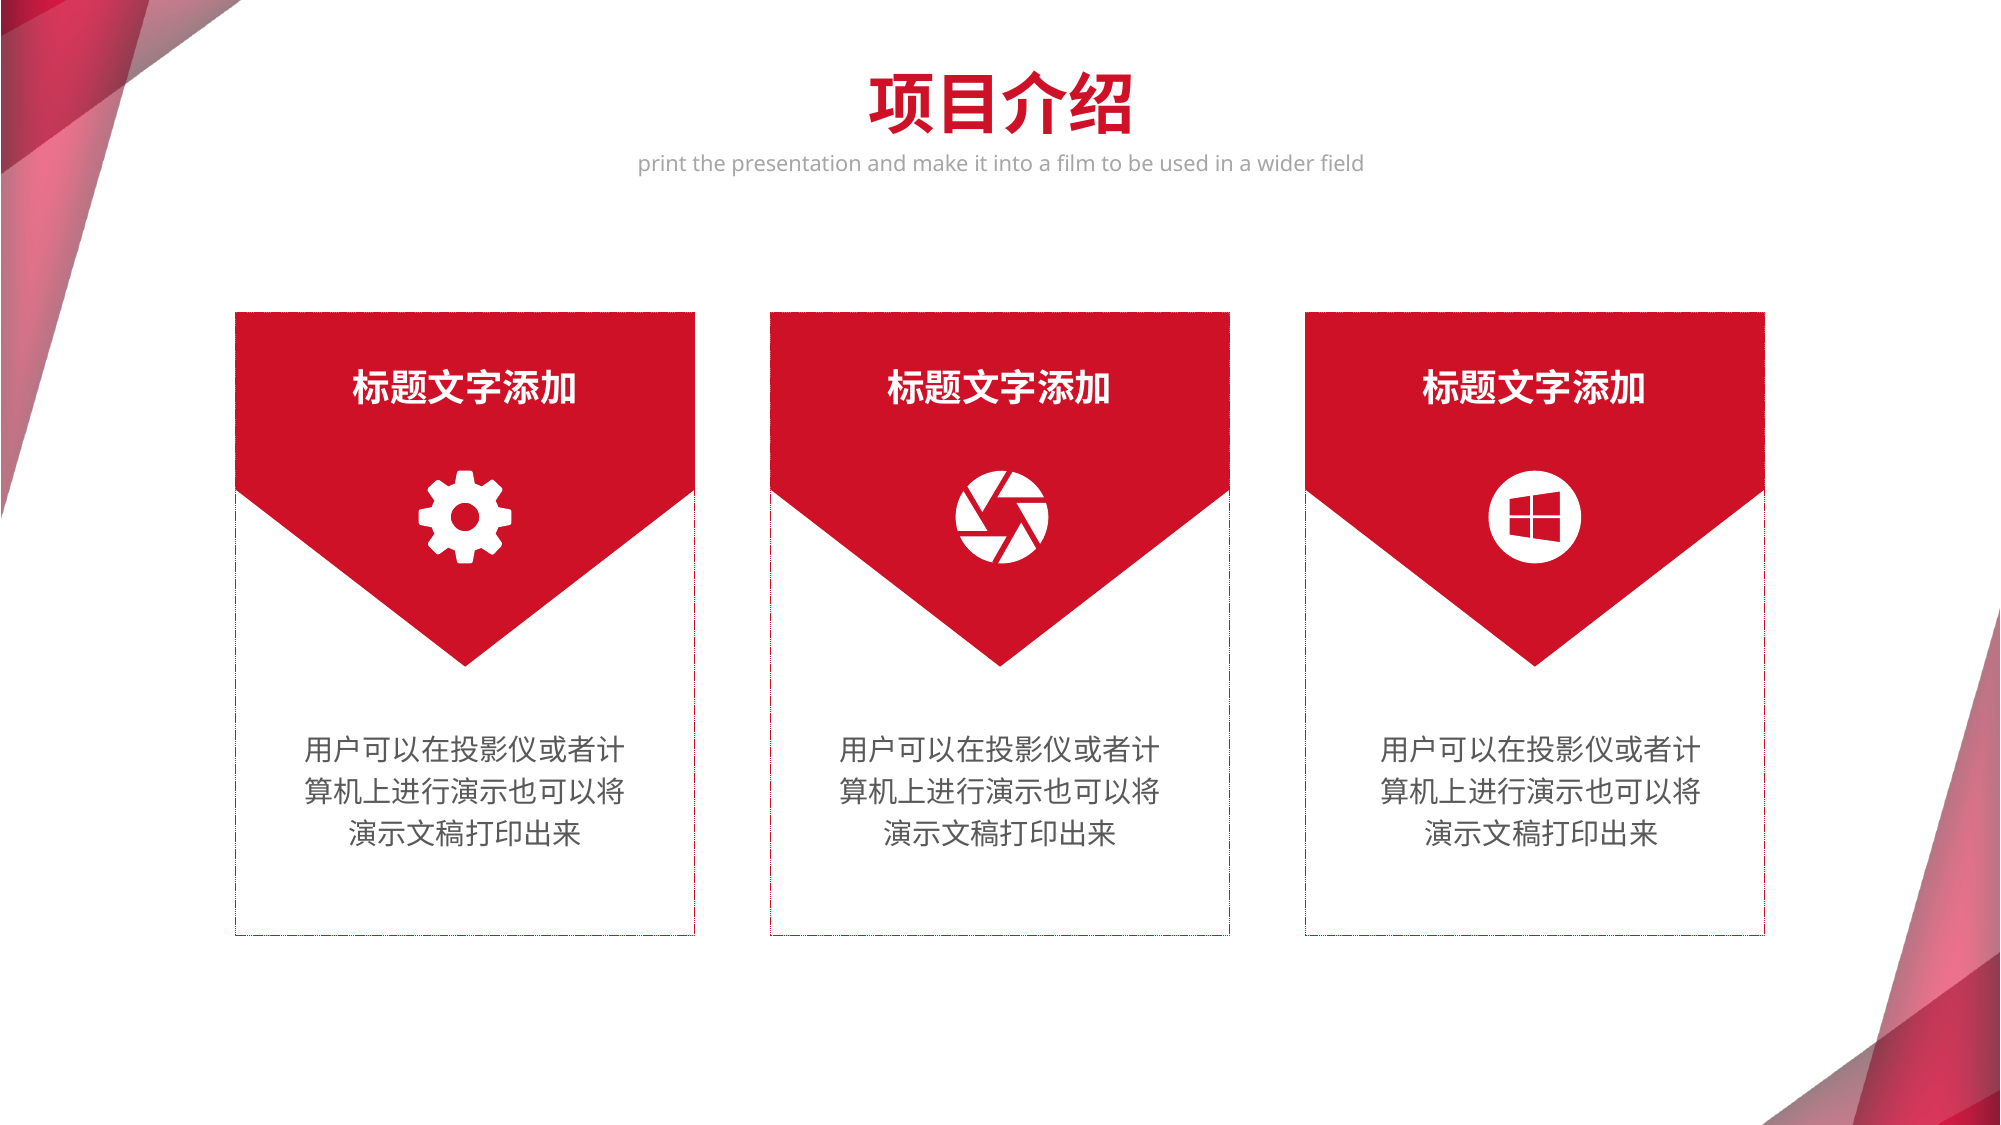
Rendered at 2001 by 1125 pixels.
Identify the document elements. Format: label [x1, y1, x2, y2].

text_box [544, 54, 1459, 184]
picture [1697, 606, 1999, 1125]
text_box [1305, 312, 1765, 936]
text_box [770, 312, 1230, 936]
text_box [235, 312, 695, 936]
picture [2, 0, 303, 520]
